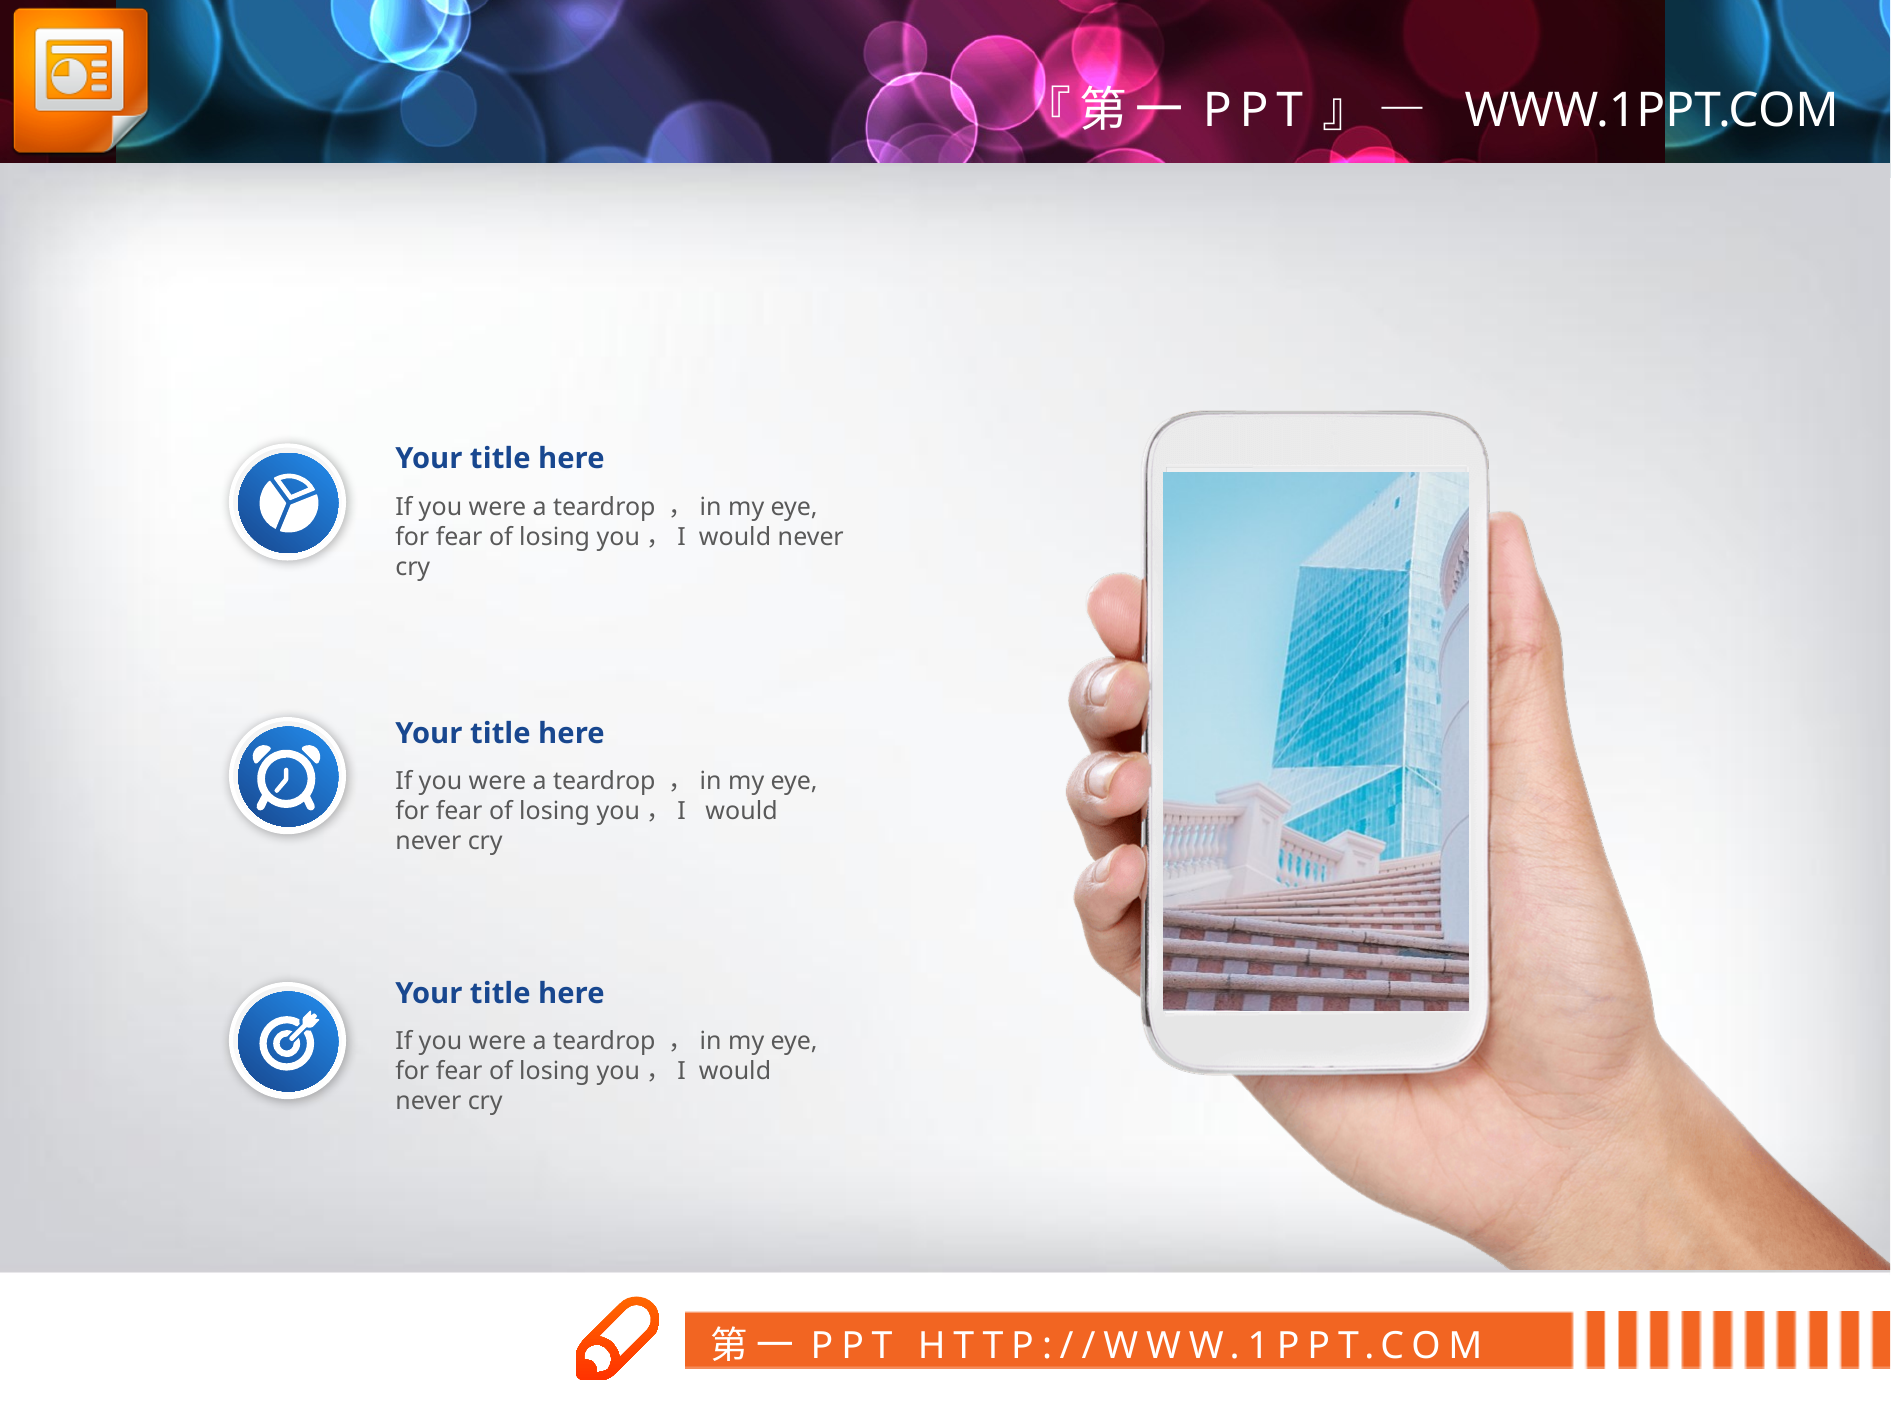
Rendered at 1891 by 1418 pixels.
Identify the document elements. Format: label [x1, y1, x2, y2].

text_box [230, 983, 345, 1098]
text_box [230, 445, 345, 559]
text_box [230, 718, 345, 833]
text_box [380, 431, 868, 589]
picture [685, 1311, 1891, 1369]
text_box [380, 706, 850, 864]
text_box [258, 472, 320, 534]
text_box [380, 966, 850, 1124]
text_box [259, 1010, 320, 1071]
picture [0, 0, 1891, 1275]
text_box [251, 743, 322, 811]
